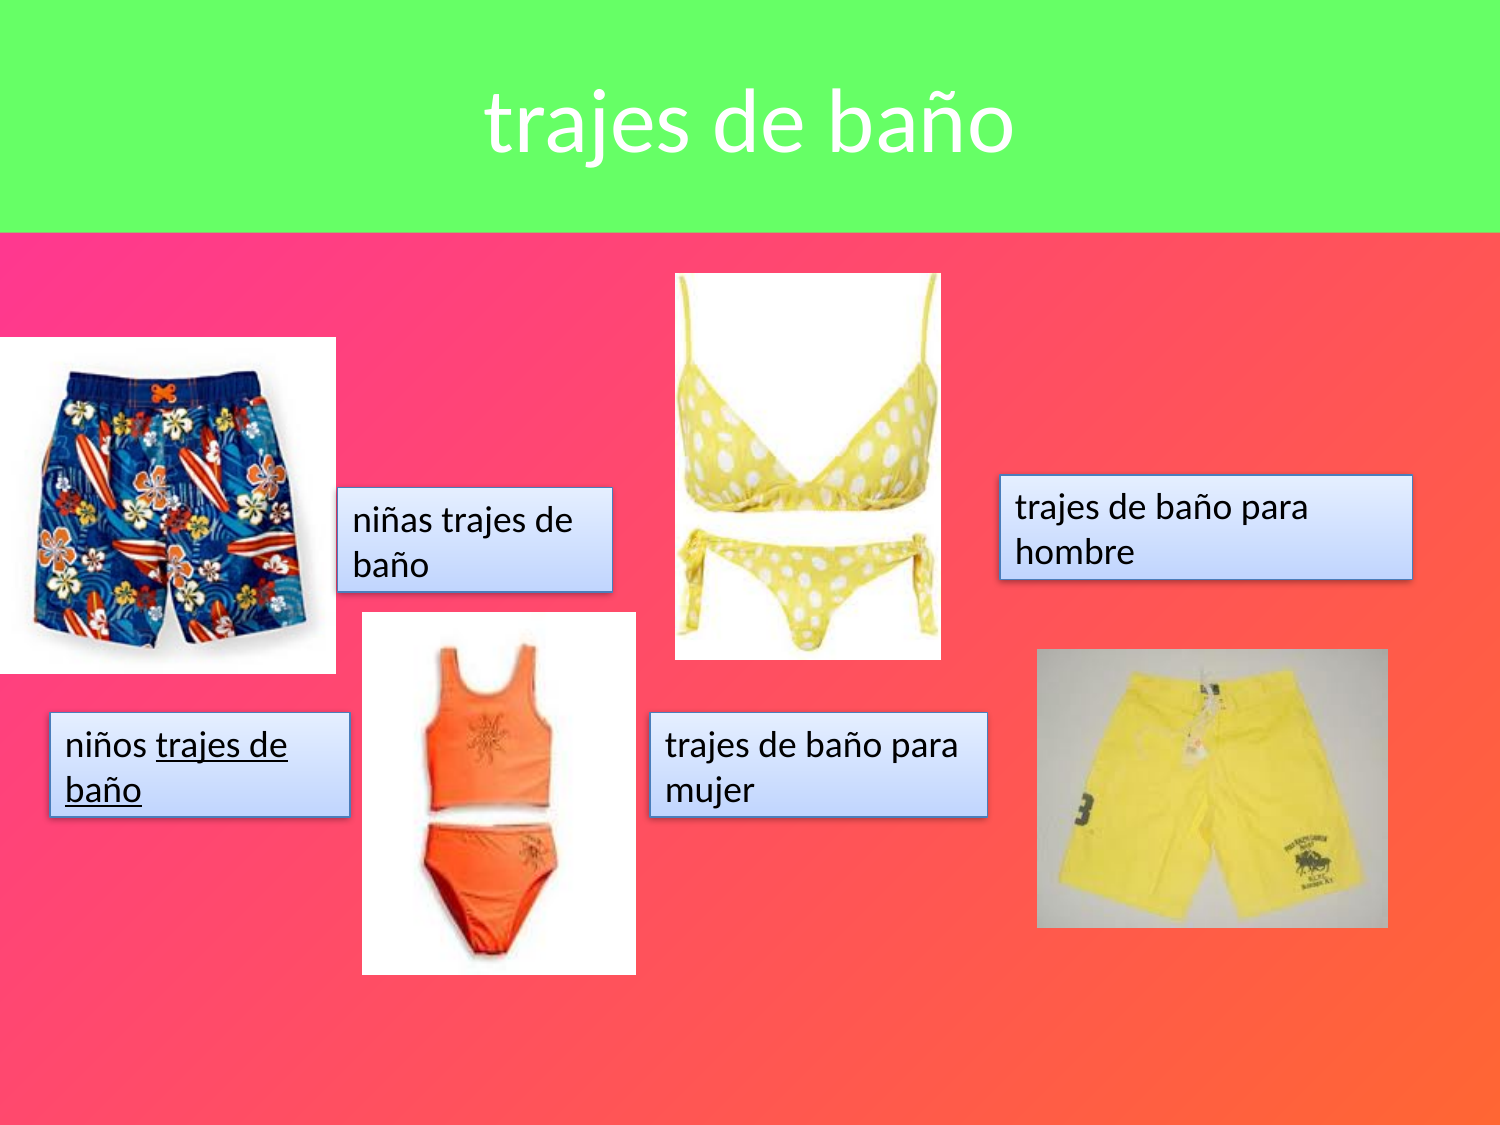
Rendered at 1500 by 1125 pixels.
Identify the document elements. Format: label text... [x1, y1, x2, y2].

picture [362, 612, 637, 976]
text_box trajes de baño para hombre [999, 474, 1413, 580]
picture [1037, 649, 1388, 929]
picture [0, 337, 337, 674]
text_box trajes de baño para mujer [649, 712, 988, 818]
picture [674, 273, 941, 660]
text_box niñas trajes de baño [340, 487, 613, 593]
title trajes de baño [0, 0, 1500, 233]
text_box niños trajes de baño [49, 712, 351, 818]
